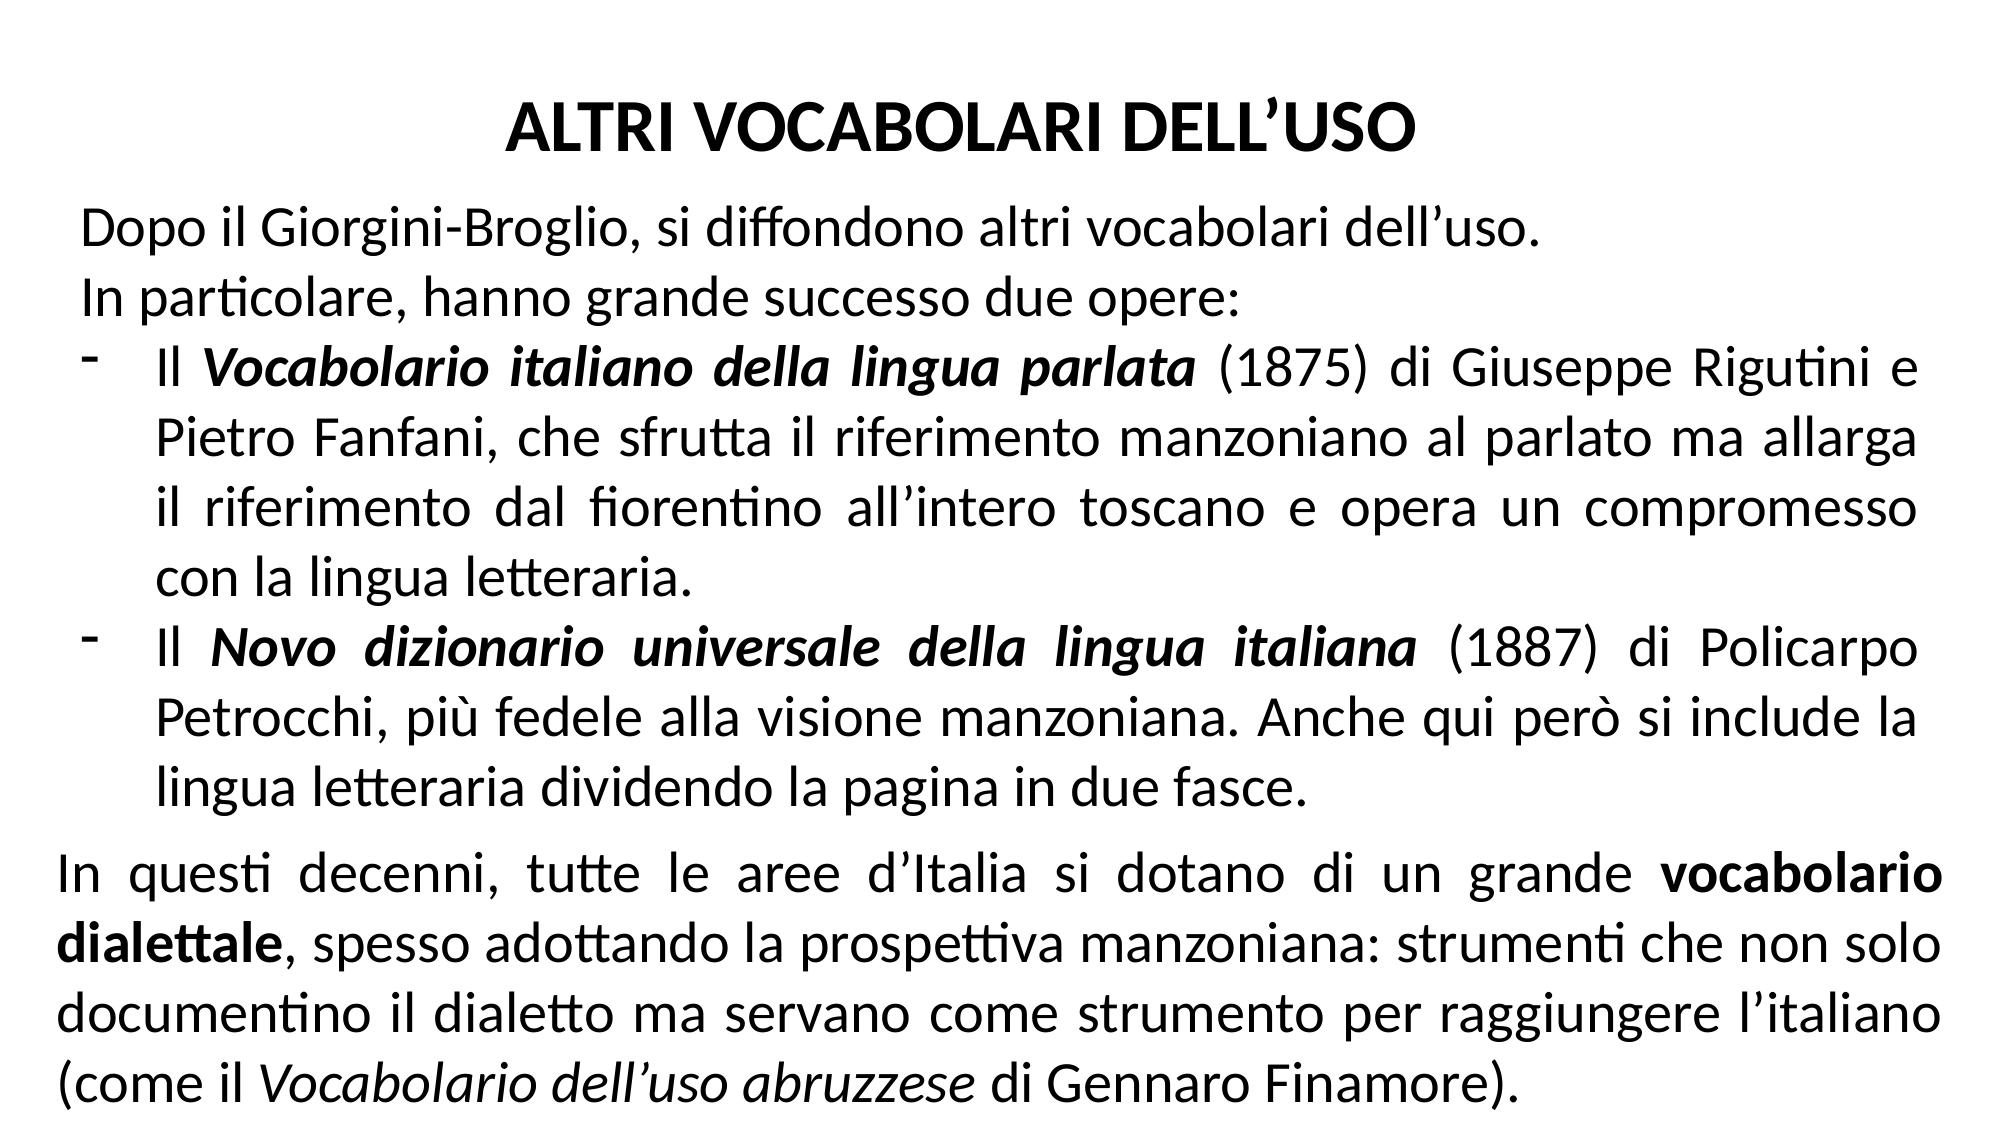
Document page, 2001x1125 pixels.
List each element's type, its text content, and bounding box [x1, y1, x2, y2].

text_box In questi decenni, tutte le aree d’Italia si dotano di un grande vocabolario dialettale, spesso adottando la prospettiva manzoniana: strumenti che non solo documentino il dialetto ma servano come strumento per raggiungere l’italiano (come il Vocabolario dell’uso abruzzese di Gennaro Finamore). [41, 827, 1958, 1122]
text_box Dopo il Giorgini-Broglio, si diffondono altri vocabolari dell’uso. In particolare, hanno grande successo due opere: Il Vocabolario italiano della lingua parlata (1875) di Giuseppe Rigutini e Pietro Fanfani, che sfrutta il riferimento manzoniano al parlato ma allarga il riferimento dal fiorentino all’intero toscano e opera un compromesso con la lingua letteraria. Il Novo dizionario universale della lingua italiana (1887) di Policarpo Petrocchi, più fedele alla visione manzoniana. Anche qui però si include la lingua letteraria dividendo la pagina in due fasce. [65, 180, 1935, 826]
text_box ALTRI VOCABOLARI DELL’USO [62, 69, 1879, 175]
